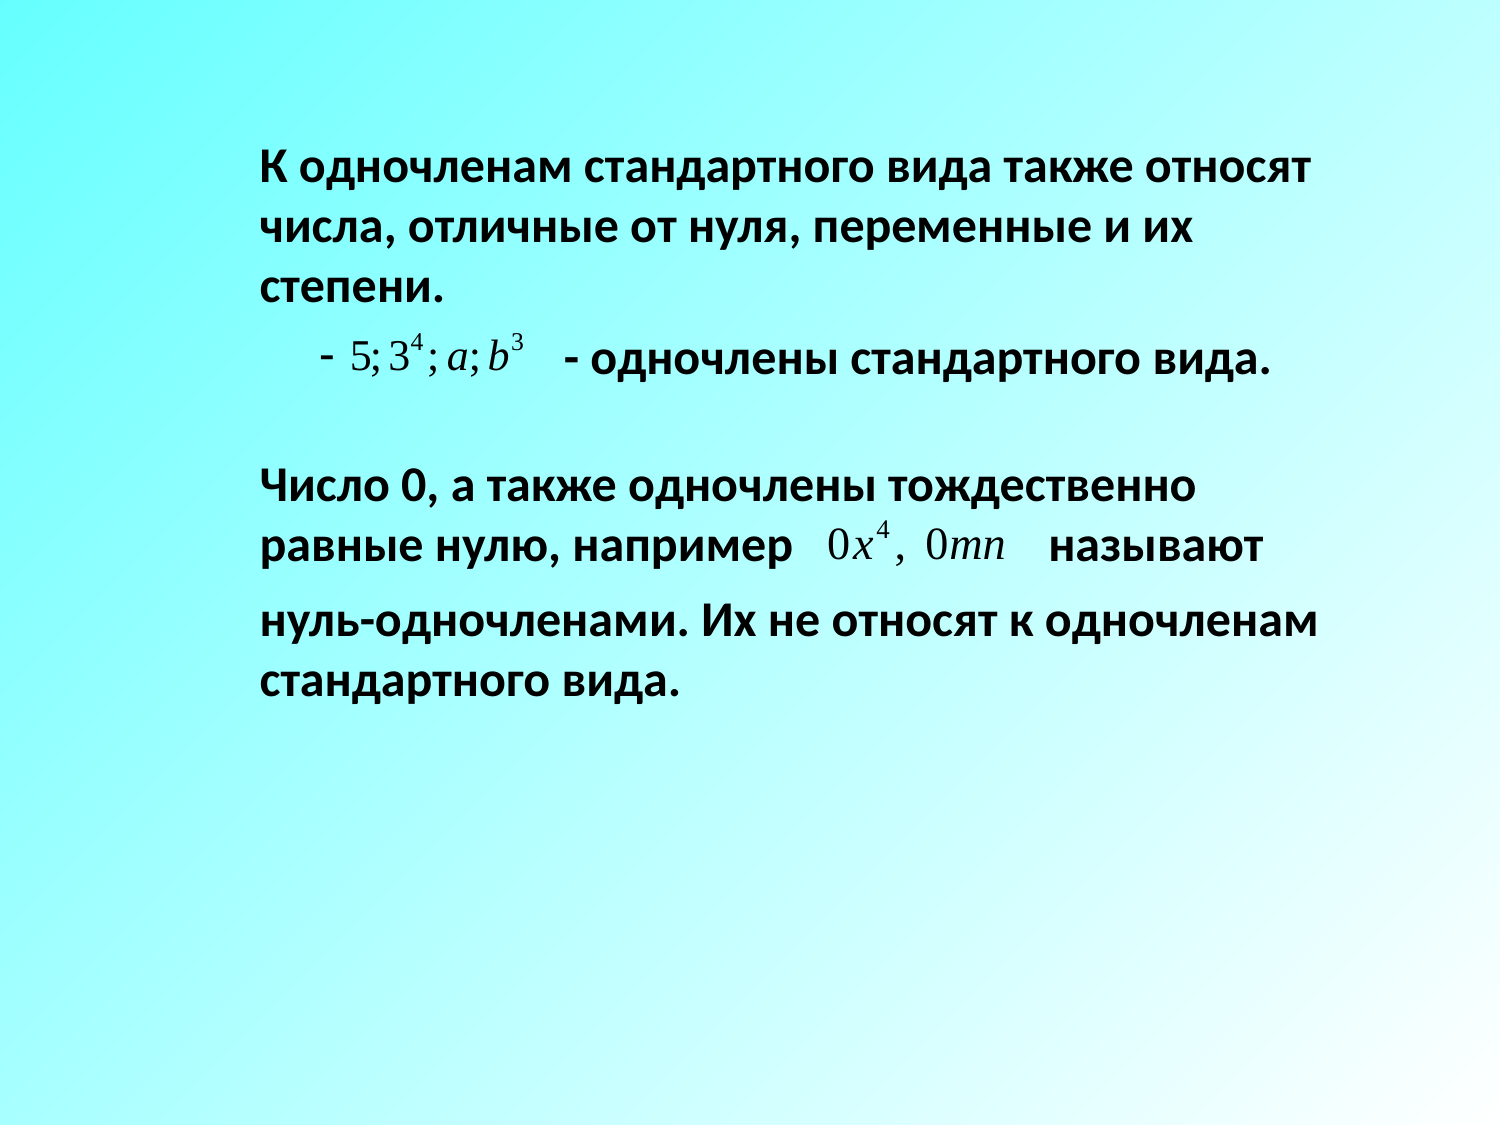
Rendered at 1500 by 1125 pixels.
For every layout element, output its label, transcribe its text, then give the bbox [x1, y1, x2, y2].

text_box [820, 509, 1014, 580]
text_box Число 0, а также одночлены тождественно равные нулю, например [244, 444, 1329, 579]
text_box называют [1033, 503, 1317, 579]
text_box - одночлены стандартного вида. [549, 317, 1400, 392]
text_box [312, 322, 530, 390]
text_box нуль-одночленами. Их не относят к одночленам стандартного вида. [244, 579, 1341, 714]
text_box К одночленам стандартного вида также относят числа, отличные от нуля, переменные и их степени. [244, 125, 1332, 321]
